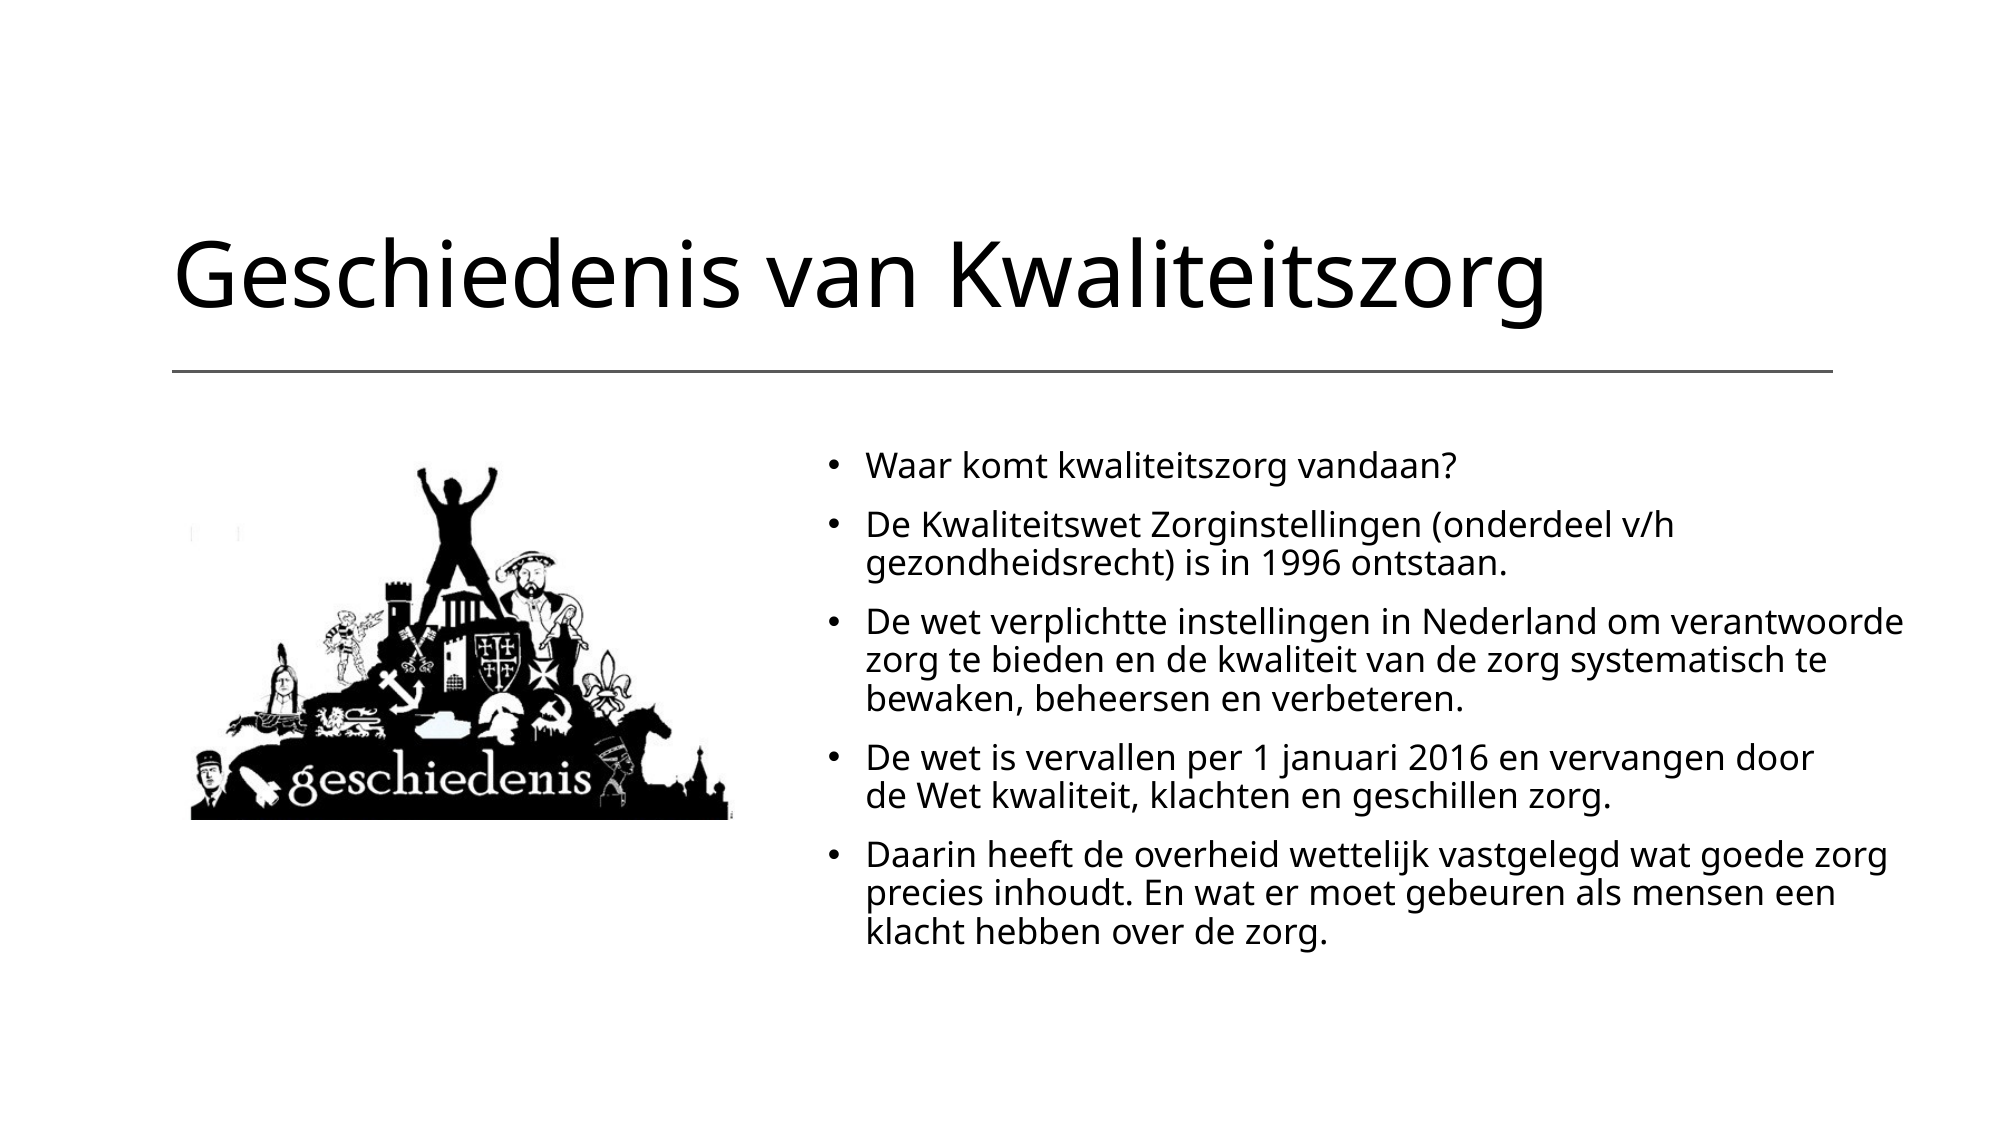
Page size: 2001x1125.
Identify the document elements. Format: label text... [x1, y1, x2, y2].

list Waar komt kwaliteitszorg vandaan? De Kwaliteitswet Zorginstellingen (onderdeel v/h gezondheidsrecht) is in 1996 ontstaan. De wet verplichtte instellingen in Nederland om verantwoorde zorg te bieden en de kwaliteit van de zorg systematisch te bewaken, beheersen en verbeteren. De wet is vervallen per 1 januari 2016 en vervangen door de Wet kwaliteit, klachten en geschillen zorg. Daarin heeft de overheid wettelijk vastgelegd wat goede zorg precies inhoudt. En wat er moet gebeuren als mensen een klacht hebben over de zorg. [812, 440, 1930, 968]
picture [182, 461, 735, 821]
title Geschiedenis van Kwaliteitszorg [157, 160, 1895, 335]
